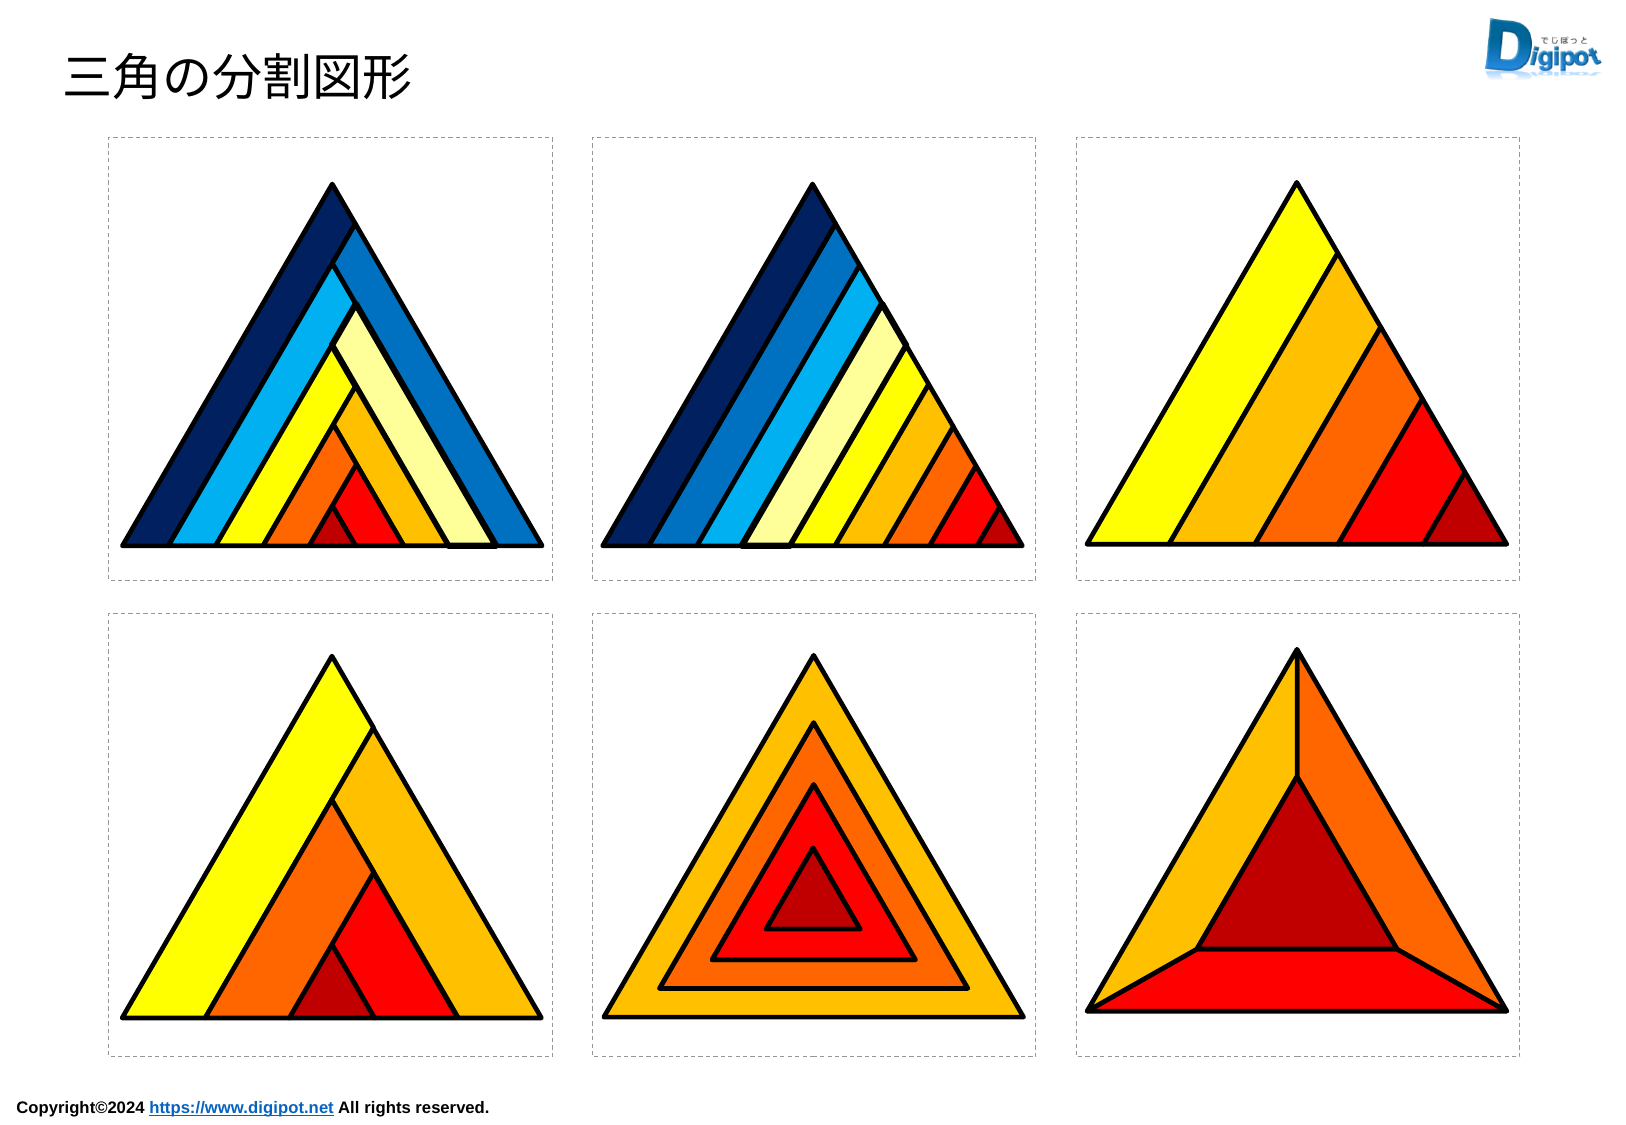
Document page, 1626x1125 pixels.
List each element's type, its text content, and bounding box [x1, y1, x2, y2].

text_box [603, 655, 1024, 1018]
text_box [602, 183, 1023, 546]
text_box 三角の分割図形 [47, 38, 427, 113]
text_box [122, 183, 543, 546]
picture [1485, 18, 1602, 82]
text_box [1086, 649, 1507, 1012]
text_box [1086, 182, 1507, 545]
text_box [122, 656, 542, 1018]
